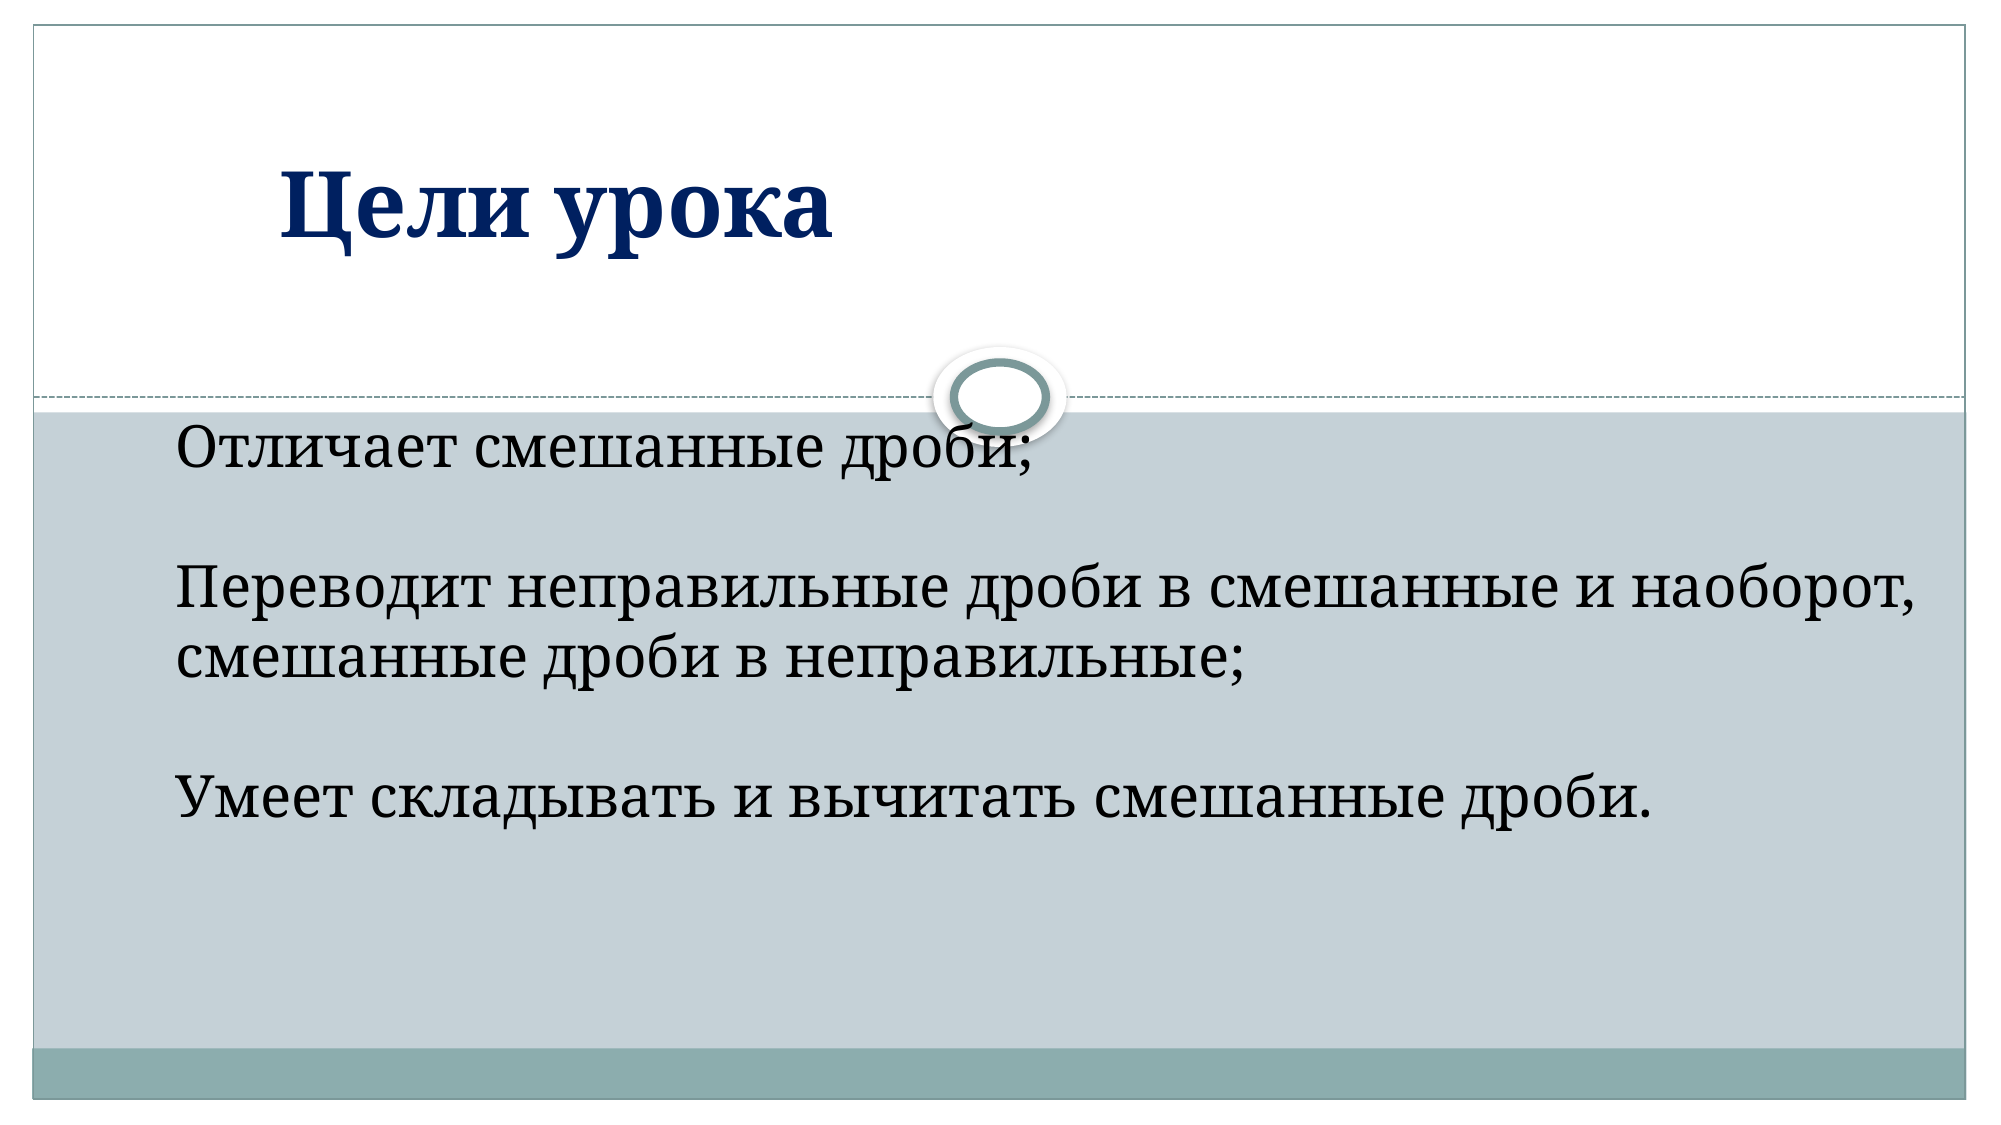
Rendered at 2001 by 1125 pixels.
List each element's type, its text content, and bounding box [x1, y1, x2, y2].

text_box Цели урока [265, 138, 851, 263]
text_box Отличает смешанные дроби; Переводит неправильные дроби в смешанные и наоборот, смешанные дроби в неправильные; Умеет складывать и вычитать смешанные дроби. [161, 401, 1932, 837]
